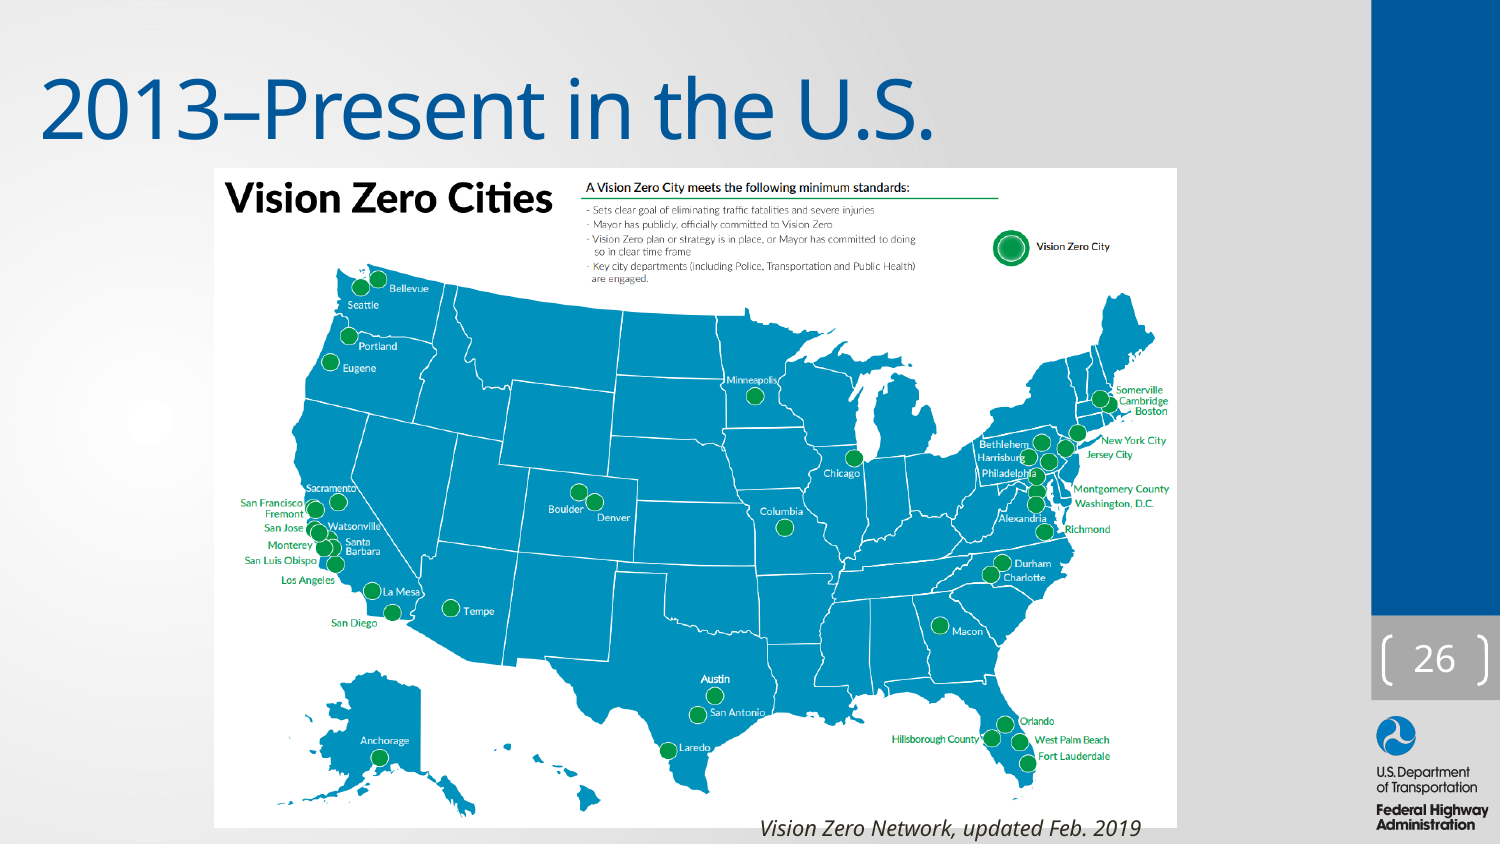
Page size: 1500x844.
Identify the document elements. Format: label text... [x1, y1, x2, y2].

text_box Vision Zero Network, updated Feb. 2019 [395, 835, 1157, 844]
picture [213, 167, 1177, 828]
slide_number 26 [1381, 634, 1488, 687]
title 2013–Present in the U.S. [24, 77, 1366, 134]
